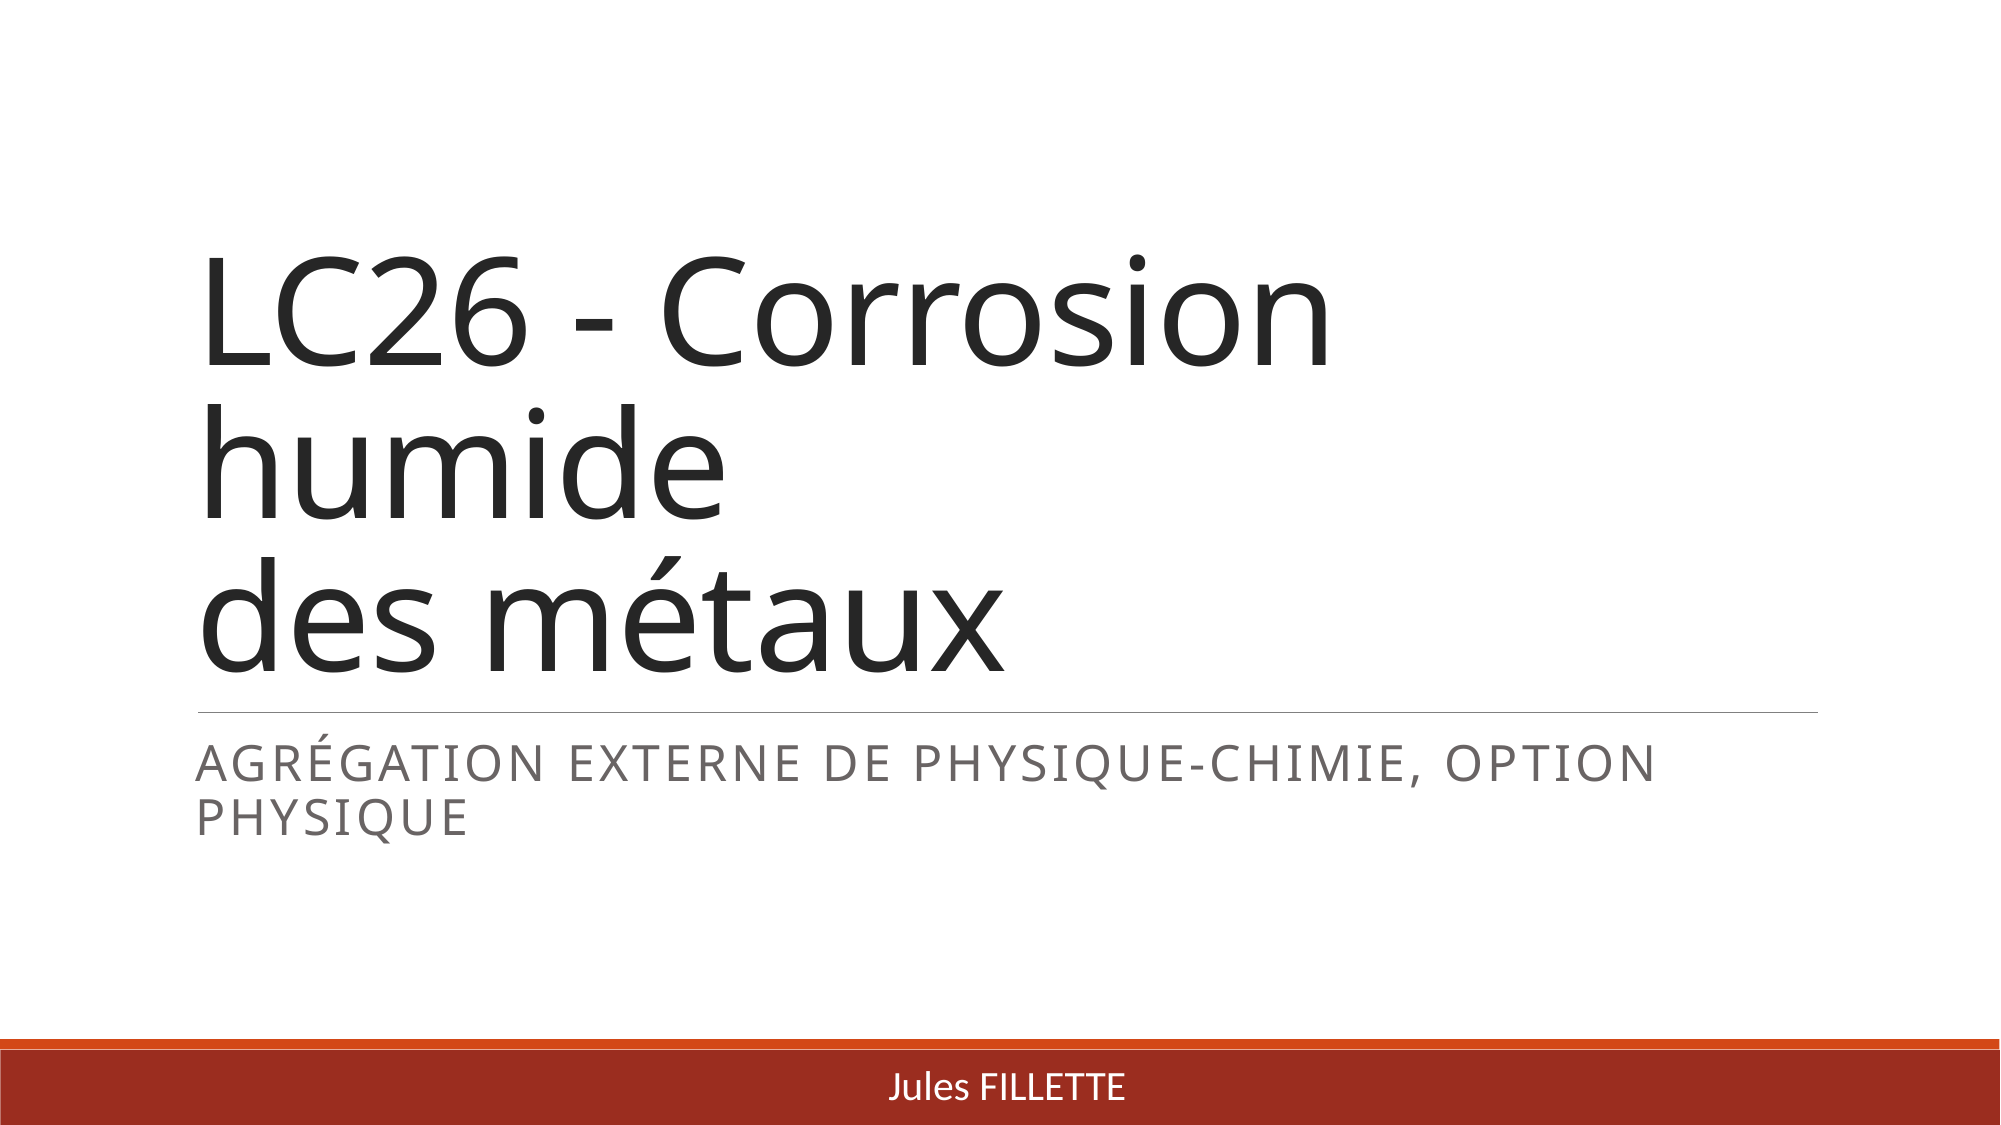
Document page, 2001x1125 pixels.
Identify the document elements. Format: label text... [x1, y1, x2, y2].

title LC26 - Corrosion humide des métaux [180, 124, 1830, 710]
text_box Jules FILLETTE [0, 1056, 2000, 1125]
subtitle Agrégation externe de Physique-chimie, option Physique [180, 730, 1831, 919]
